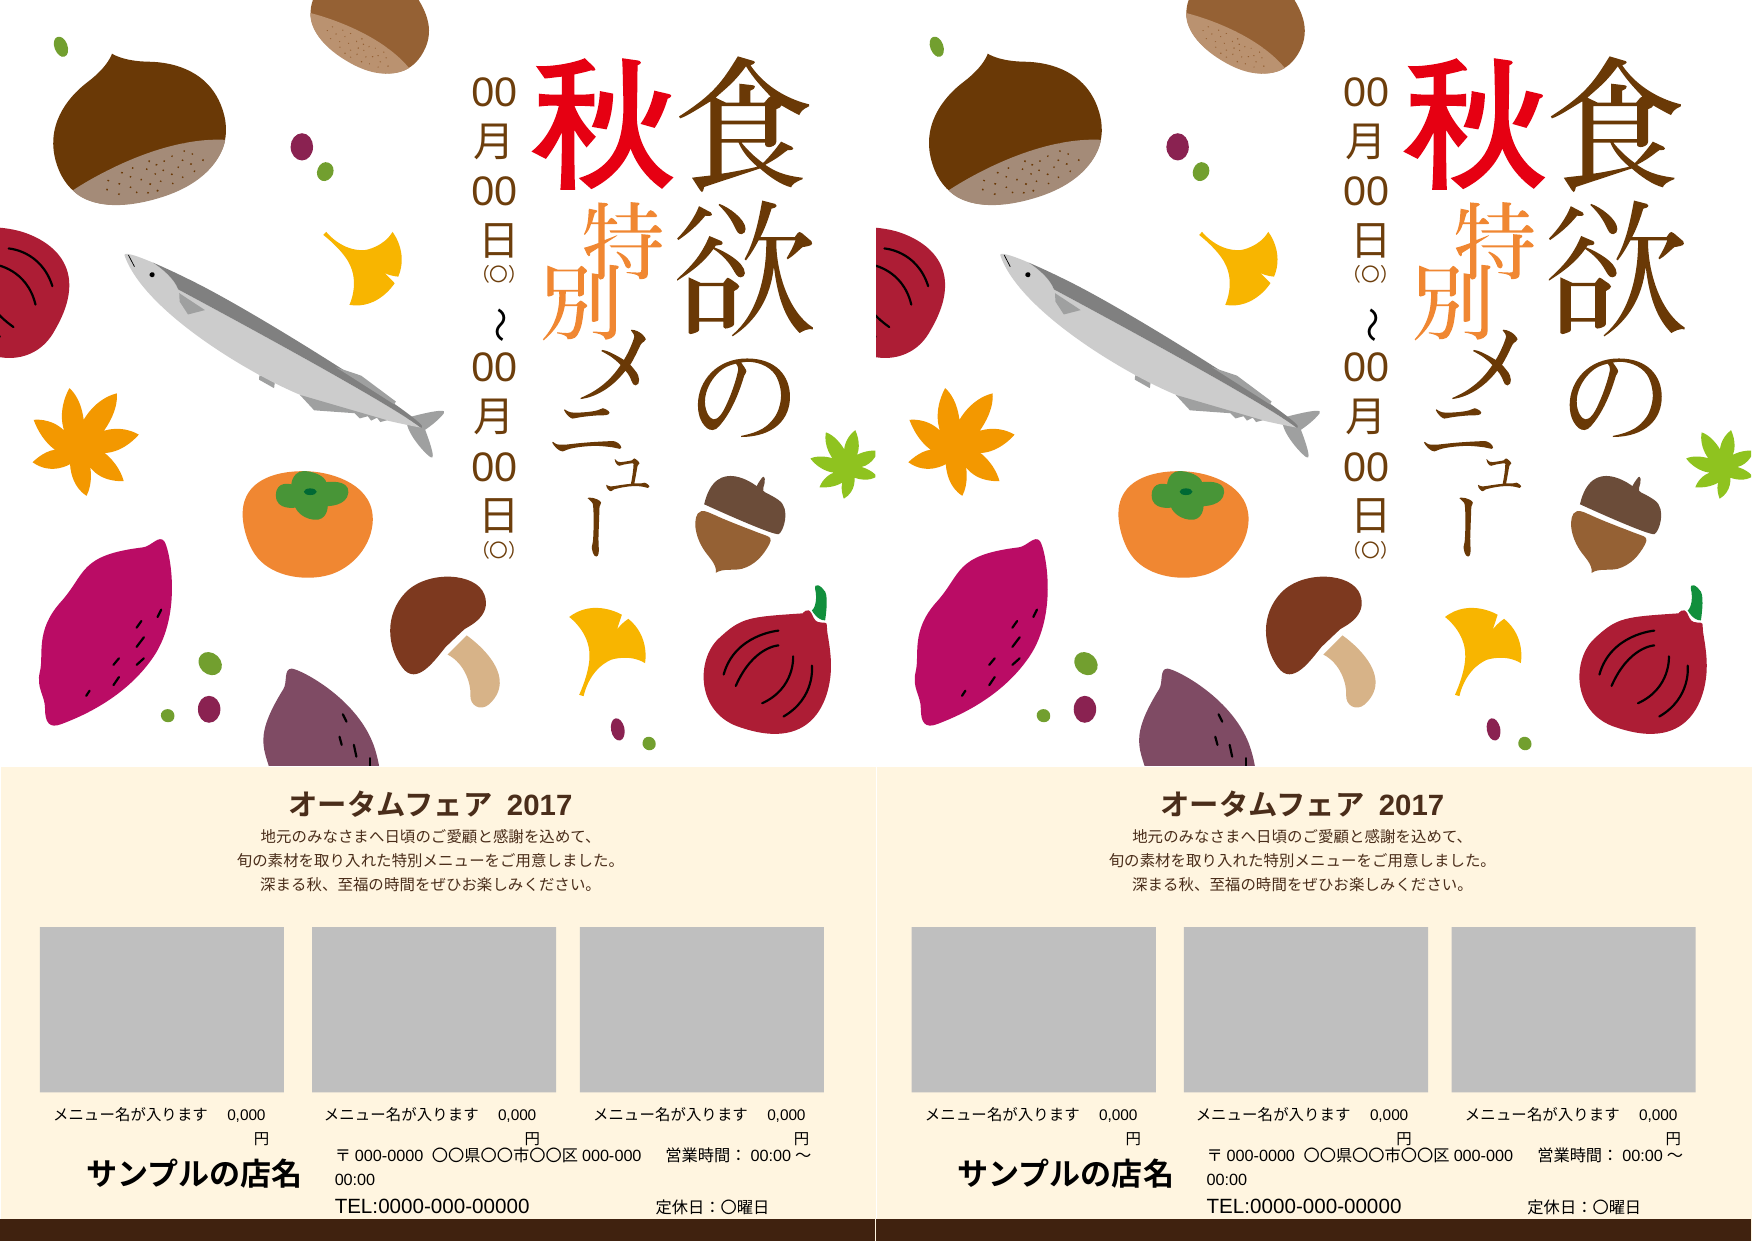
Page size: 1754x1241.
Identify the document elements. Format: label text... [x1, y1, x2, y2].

text_box オータムフェア 2017 地元のみなさまへ日頃のご愛顧と感謝を込めて、 旬の素材を取り入れた特別メニューをご用意しました。 深まる秋、至福の時間をぜひお楽しみください。 [186, 778, 675, 901]
text_box オータムフェア 2017 地元のみなさまへ日頃のご愛顧と感謝を込めて、 旬の素材を取り入れた特別メニューをご用意しました。 深まる秋、至福の時間をぜひお楽しみください。 [1058, 778, 1547, 901]
text_box [911, 926, 1157, 1093]
text_box メニュー名が入ります 0,000円 [1438, 1092, 1696, 1156]
text_box メニュー名が入ります 0,000円 [1169, 1092, 1427, 1156]
text_box [1451, 926, 1697, 1093]
text_box 00月00日（〇） [448, 57, 531, 293]
text_box メニュー名が入ります 0,000円 [898, 1092, 1156, 1156]
text_box [1183, 926, 1429, 1093]
picture [531, 56, 813, 557]
text_box ～ [478, 292, 531, 341]
text_box [39, 926, 285, 1093]
picture [1402, 56, 1685, 557]
text_box サンプルの店名 [71, 1146, 320, 1199]
text_box [311, 926, 557, 1093]
text_box 00月00日（〇） [1320, 57, 1402, 293]
text_box ～ [1350, 292, 1402, 341]
text_box 〒000-0000 〇〇県〇〇市〇〇区000-000 営業時間：00:00～00:00 TEL:0000-000-00000 定休日：〇曜日 [1191, 1134, 1741, 1226]
text_box メニュー名が入ります 0,000円 [566, 1092, 824, 1156]
text_box サンプルの店名 [943, 1146, 1191, 1199]
text_box 00月00日（〇） [448, 333, 550, 569]
text_box 〒000-0000 〇〇県〇〇市〇〇区000-000 営業時間：00:00～00:00 TEL:0000-000-00000 定休日：〇曜日 [320, 1134, 869, 1226]
text_box メニュー名が入ります 0,000円 [297, 1092, 555, 1156]
text_box メニュー名が入ります 0,000円 [26, 1092, 284, 1156]
text_box 00月00日（〇） [1320, 333, 1422, 569]
text_box [579, 926, 825, 1093]
